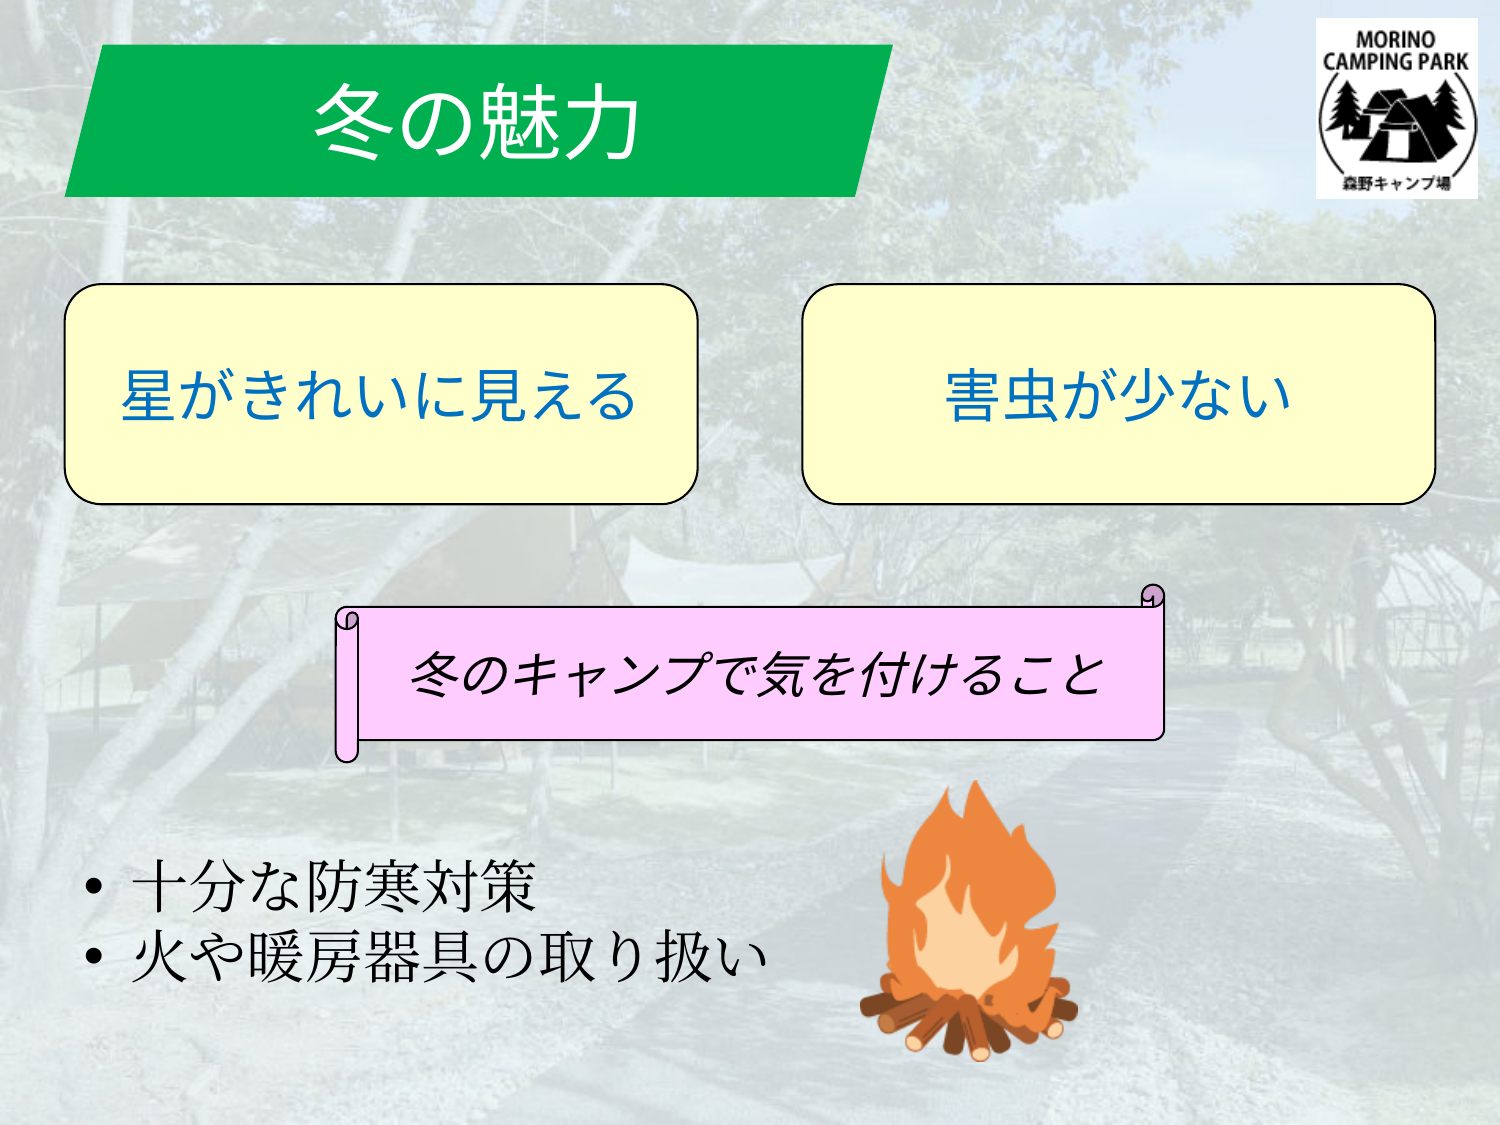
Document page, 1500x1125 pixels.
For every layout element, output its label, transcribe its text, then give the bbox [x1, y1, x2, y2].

text_box 冬のキャンプで気を付けること [334, 583, 1166, 764]
text_box 十分な防寒対策 火や暖房器具の取り扱い [68, 842, 787, 998]
text_box 冬の魅力 [63, 43, 895, 198]
text_box 星がきれいに見える [63, 283, 699, 506]
picture [0, 0, 1500, 1125]
text_box 害虫が少ない [801, 283, 1437, 506]
